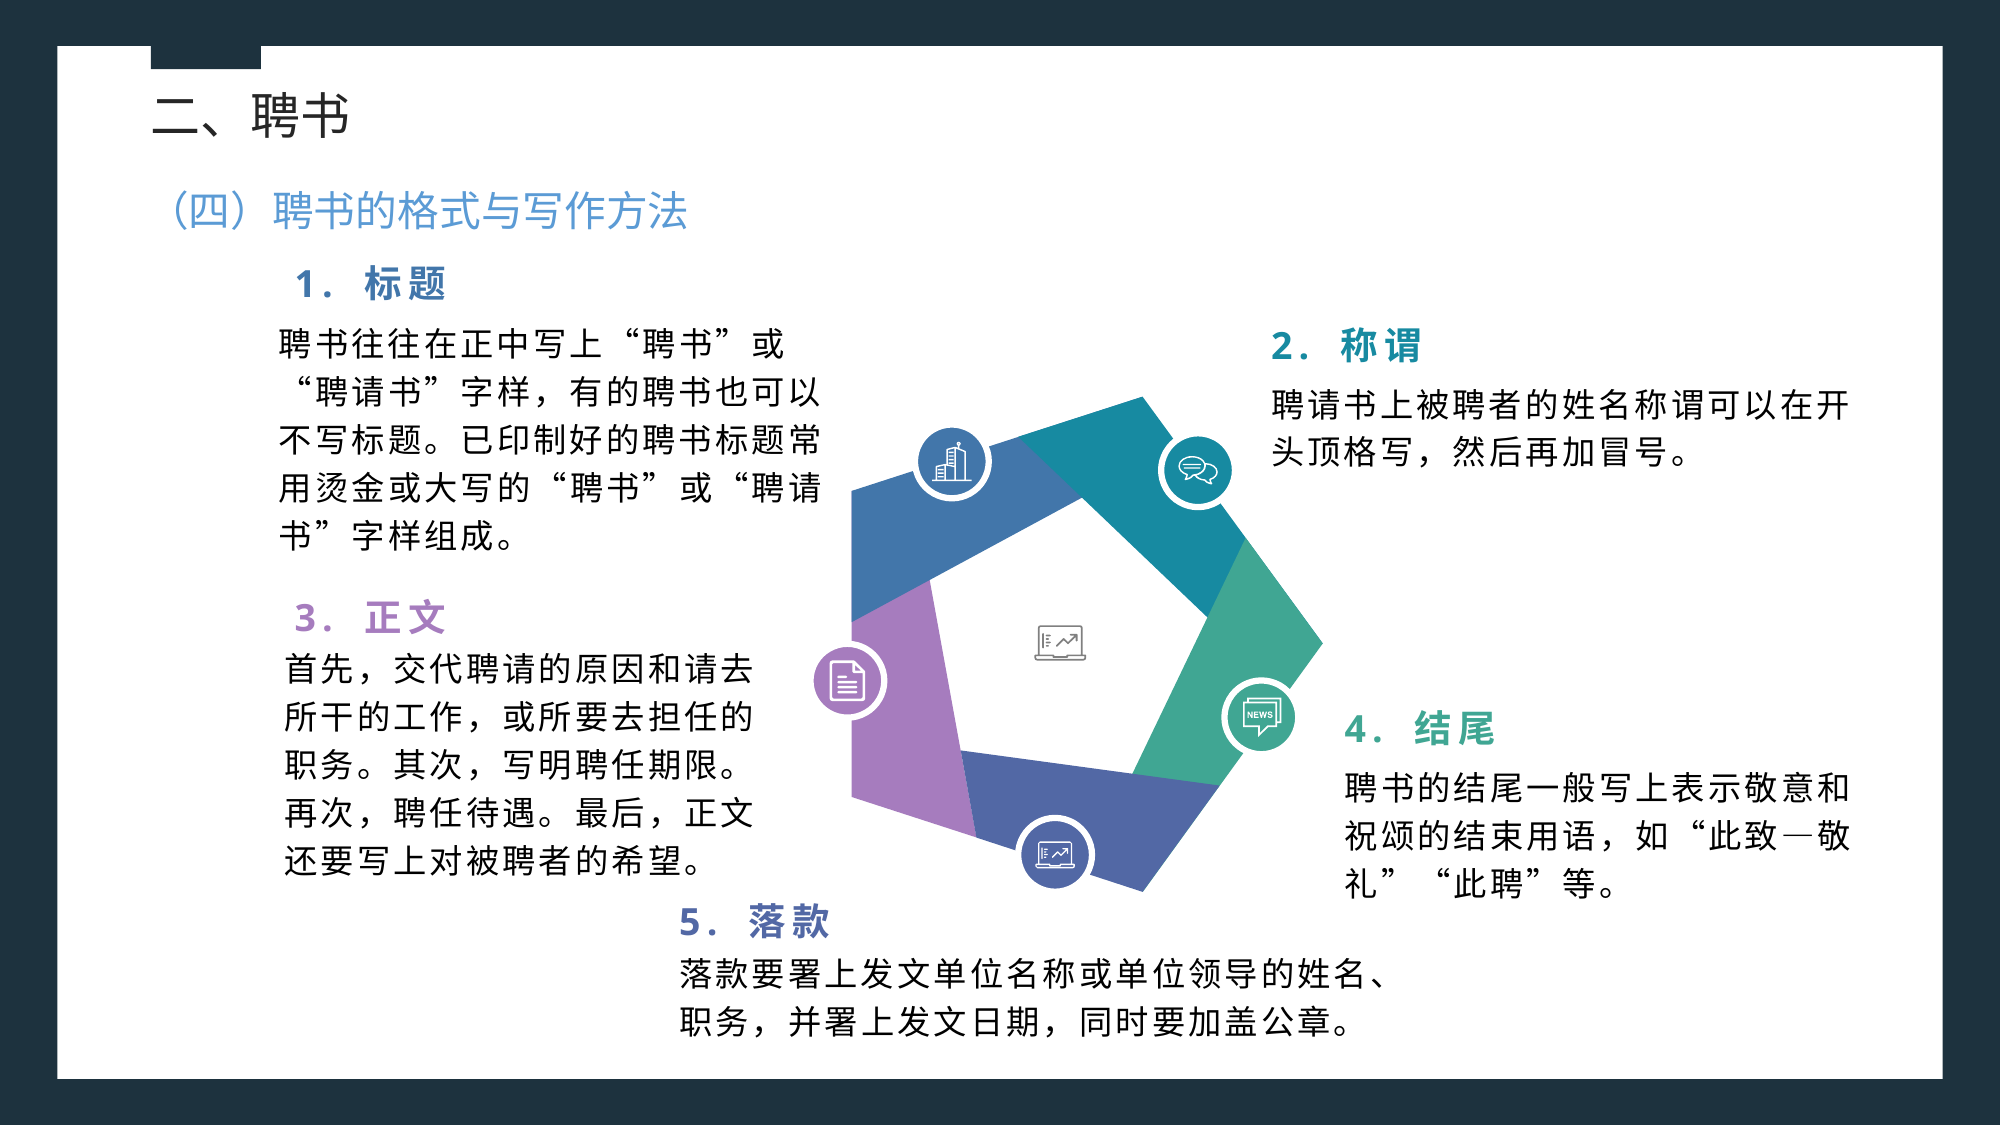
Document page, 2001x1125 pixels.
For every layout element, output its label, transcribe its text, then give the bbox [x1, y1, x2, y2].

text_box [932, 441, 972, 482]
text_box [1132, 537, 1323, 786]
text_box [913, 423, 990, 500]
text_box [835, 674, 849, 680]
text_box [835, 679, 859, 684]
text_box 聘书往往在正中写上“聘书”或“聘请书”字样，有的聘书也可以不写标题。已印制好的聘书标题常用烫金或大写的“聘书”或“聘请书”字样组成。 [264, 315, 852, 543]
text_box 1. 标题 [279, 243, 700, 309]
text_box [835, 689, 859, 695]
text_box 4. 结尾 [1329, 688, 1749, 755]
text_box （四）聘书的格式与写作方法 [132, 152, 1119, 243]
text_box 二、聘书 [150, 77, 622, 152]
text_box [1017, 816, 1094, 893]
text_box [1178, 456, 1218, 485]
text_box [1223, 679, 1300, 756]
text_box [1243, 697, 1282, 738]
text_box 聘书的结尾一般写上表示敬意和祝颂的结束用语，如“此致—敬礼”“此聘”等。 [1329, 759, 1877, 947]
text_box 3. 正文 [279, 577, 701, 643]
text_box 5. 落款 [664, 881, 1017, 947]
text_box 2. 称谓 [1256, 305, 1676, 371]
text_box 首先，交代聘请的原因和请去所干的工作，或所要去担任的职务。其次，写明聘任期限。再次，聘任待遇。最后，正文还要写上对被聘者的希望。 [269, 640, 800, 896]
text_box 落款要署上发文单位名称或单位领导的姓名、职务，并署上发文日期，同时要加盖公章。 [664, 945, 1432, 1044]
text_box [1034, 625, 1087, 661]
text_box [835, 684, 859, 689]
text_box [809, 642, 886, 719]
text_box [1160, 432, 1236, 509]
text_box [1035, 841, 1075, 869]
text_box [851, 437, 1082, 623]
text_box [960, 750, 1220, 892]
text_box [851, 581, 976, 838]
text_box 聘请书上被聘者的姓名称谓可以在开头顶格写，然后再加冒号。 [1256, 375, 1877, 538]
text_box [828, 659, 867, 703]
text_box [1018, 396, 1246, 617]
